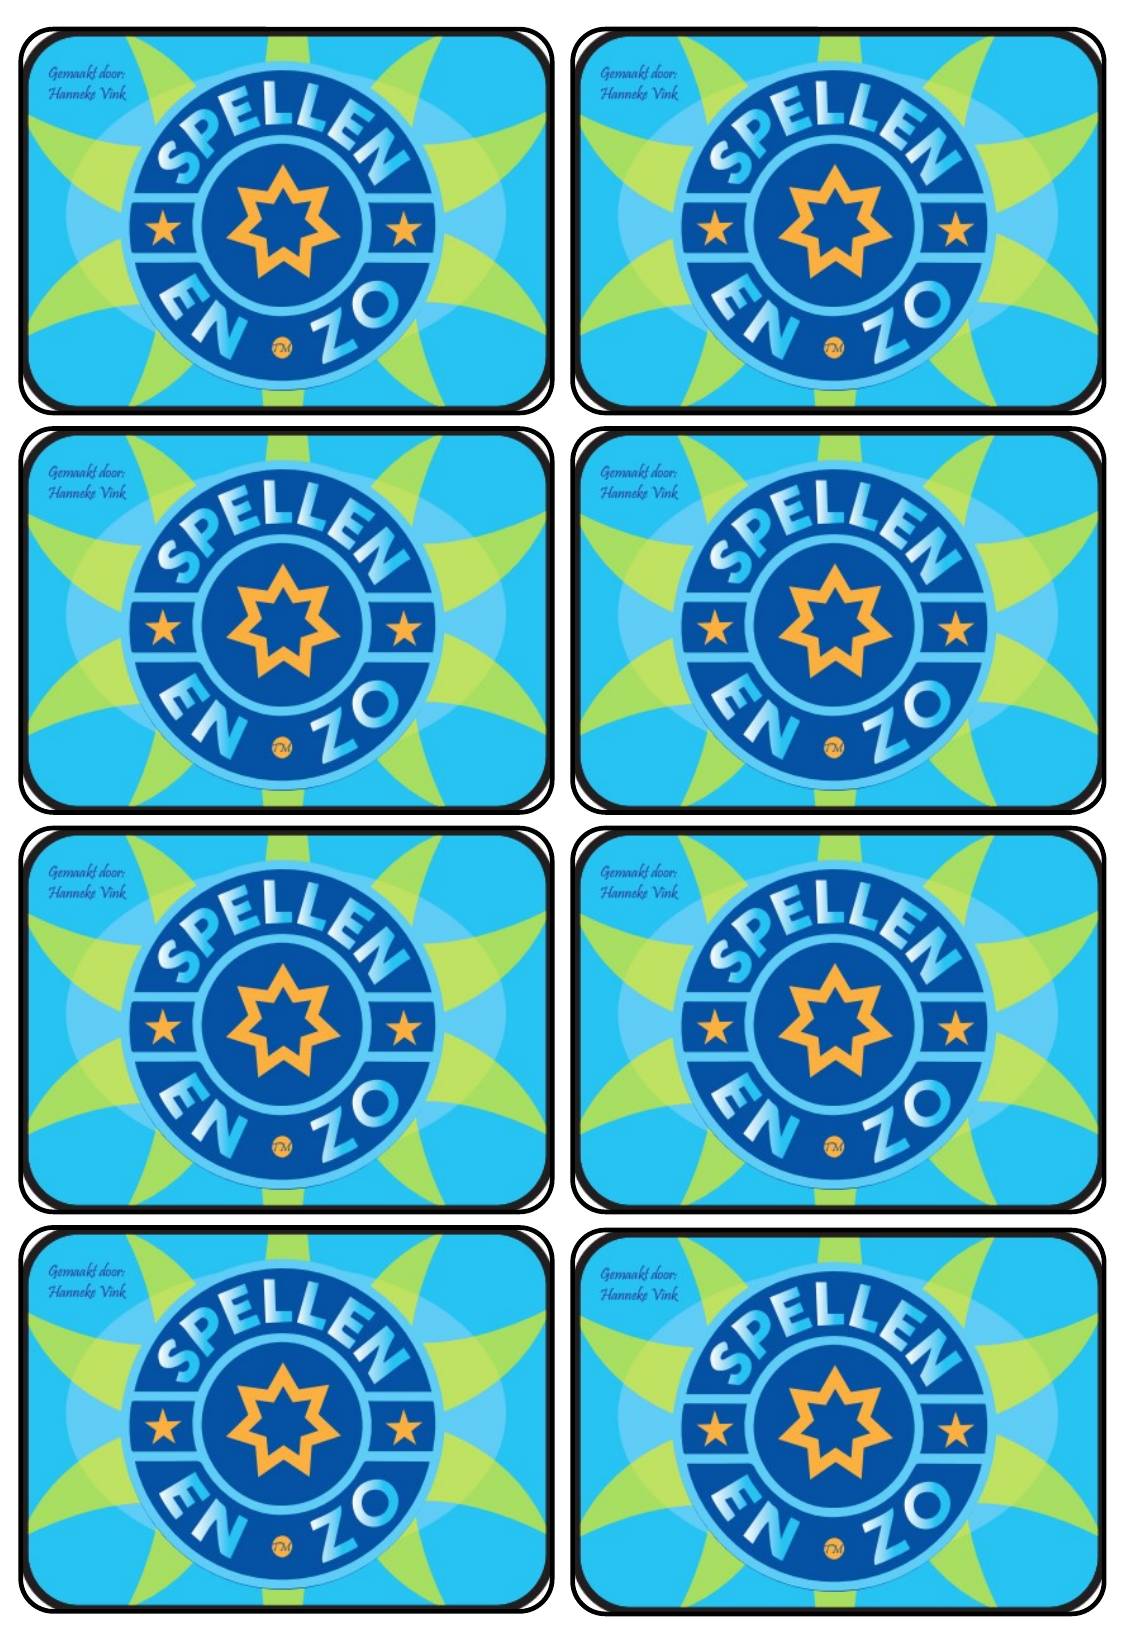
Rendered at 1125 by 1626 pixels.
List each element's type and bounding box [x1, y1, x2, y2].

text_box [571, 28, 1106, 415]
text_box [571, 1228, 1106, 1615]
text_box [19, 28, 554, 415]
text_box [19, 427, 554, 814]
text_box [19, 1226, 554, 1613]
text_box [19, 826, 554, 1213]
text_box [571, 826, 1106, 1213]
text_box [571, 427, 1106, 814]
